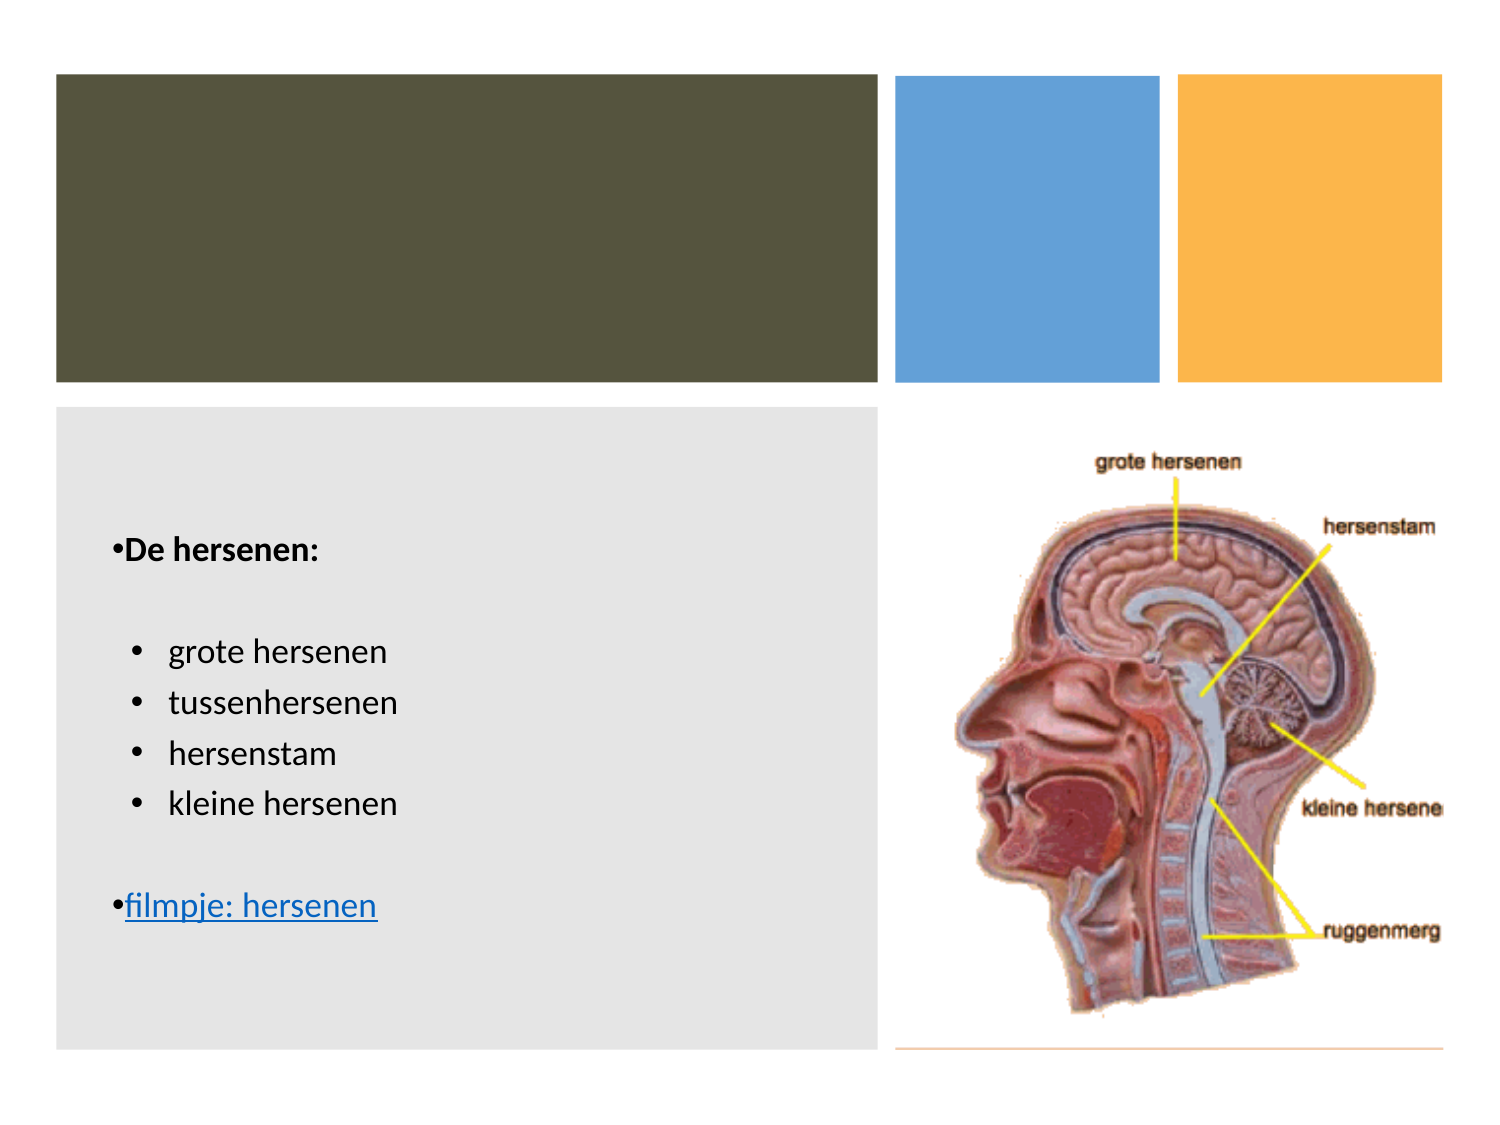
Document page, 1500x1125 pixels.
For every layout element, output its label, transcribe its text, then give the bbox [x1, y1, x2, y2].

picture [895, 406, 1444, 1050]
text_box [1177, 73, 1443, 383]
text_box De hersenen: grote hersenen tussenhersenen hersenstam kleine hersenen filmpje: hersenen [97, 458, 840, 998]
text_box [894, 75, 1161, 384]
text_box [55, 406, 879, 1051]
text_box [55, 73, 879, 383]
